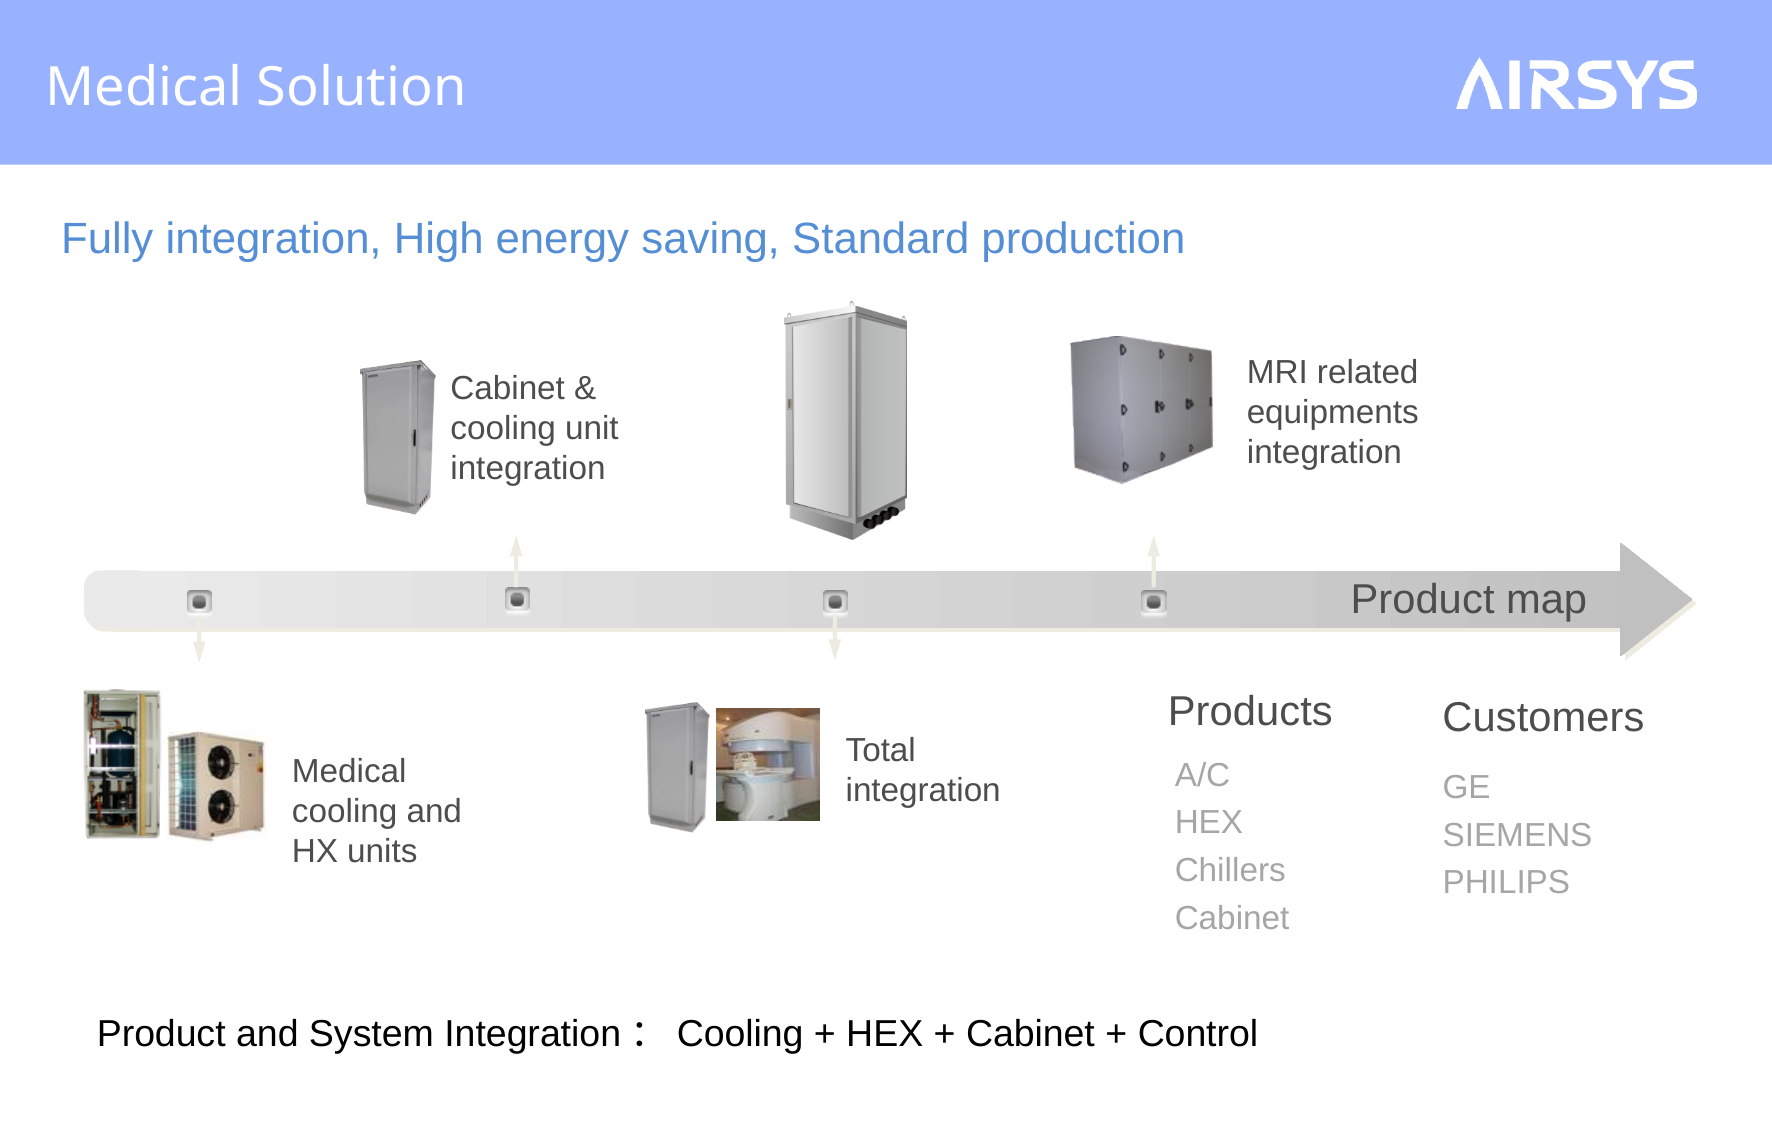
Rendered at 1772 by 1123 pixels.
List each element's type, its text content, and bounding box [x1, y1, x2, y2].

text_box Fully integration, High energy saving, Standard production [46, 202, 1370, 271]
title Medical Solution [30, 39, 1538, 128]
text_box Product and System Integration：Cooling + HEX + Cabinet + Control [82, 1002, 1383, 1062]
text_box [66, 301, 1693, 955]
picture [1538, 57, 1697, 109]
